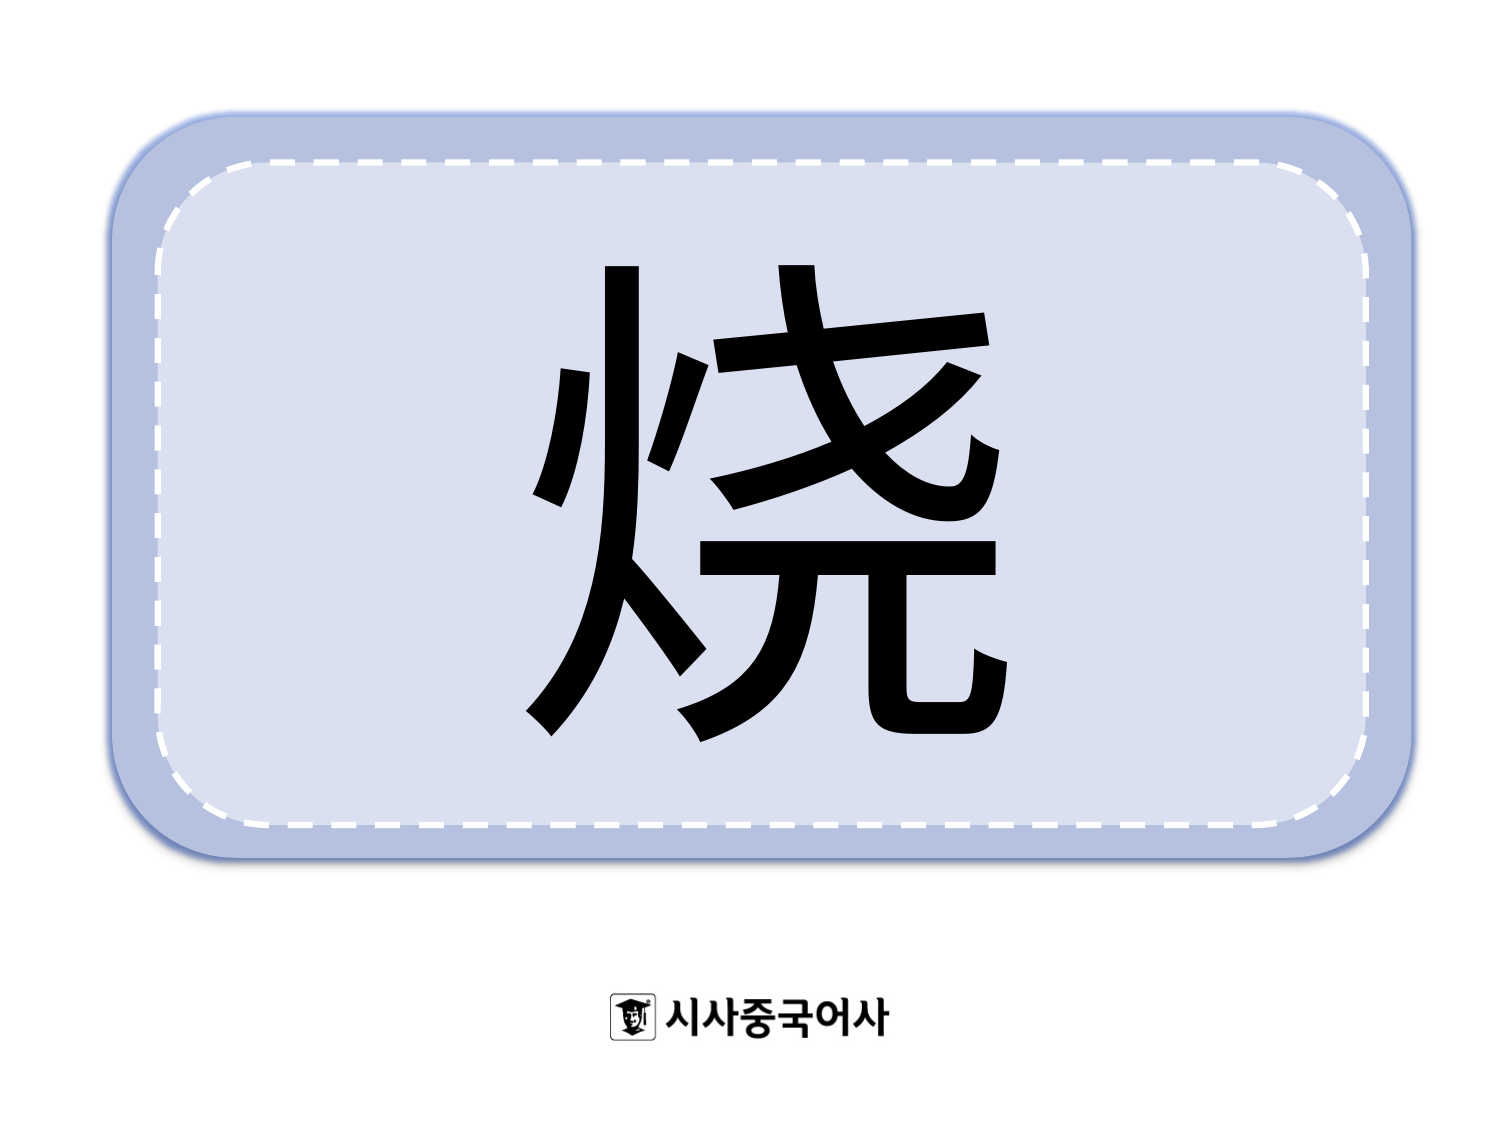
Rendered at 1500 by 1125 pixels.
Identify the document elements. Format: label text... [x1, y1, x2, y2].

text_box 烧 [162, 160, 1371, 824]
picture [602, 987, 898, 1047]
